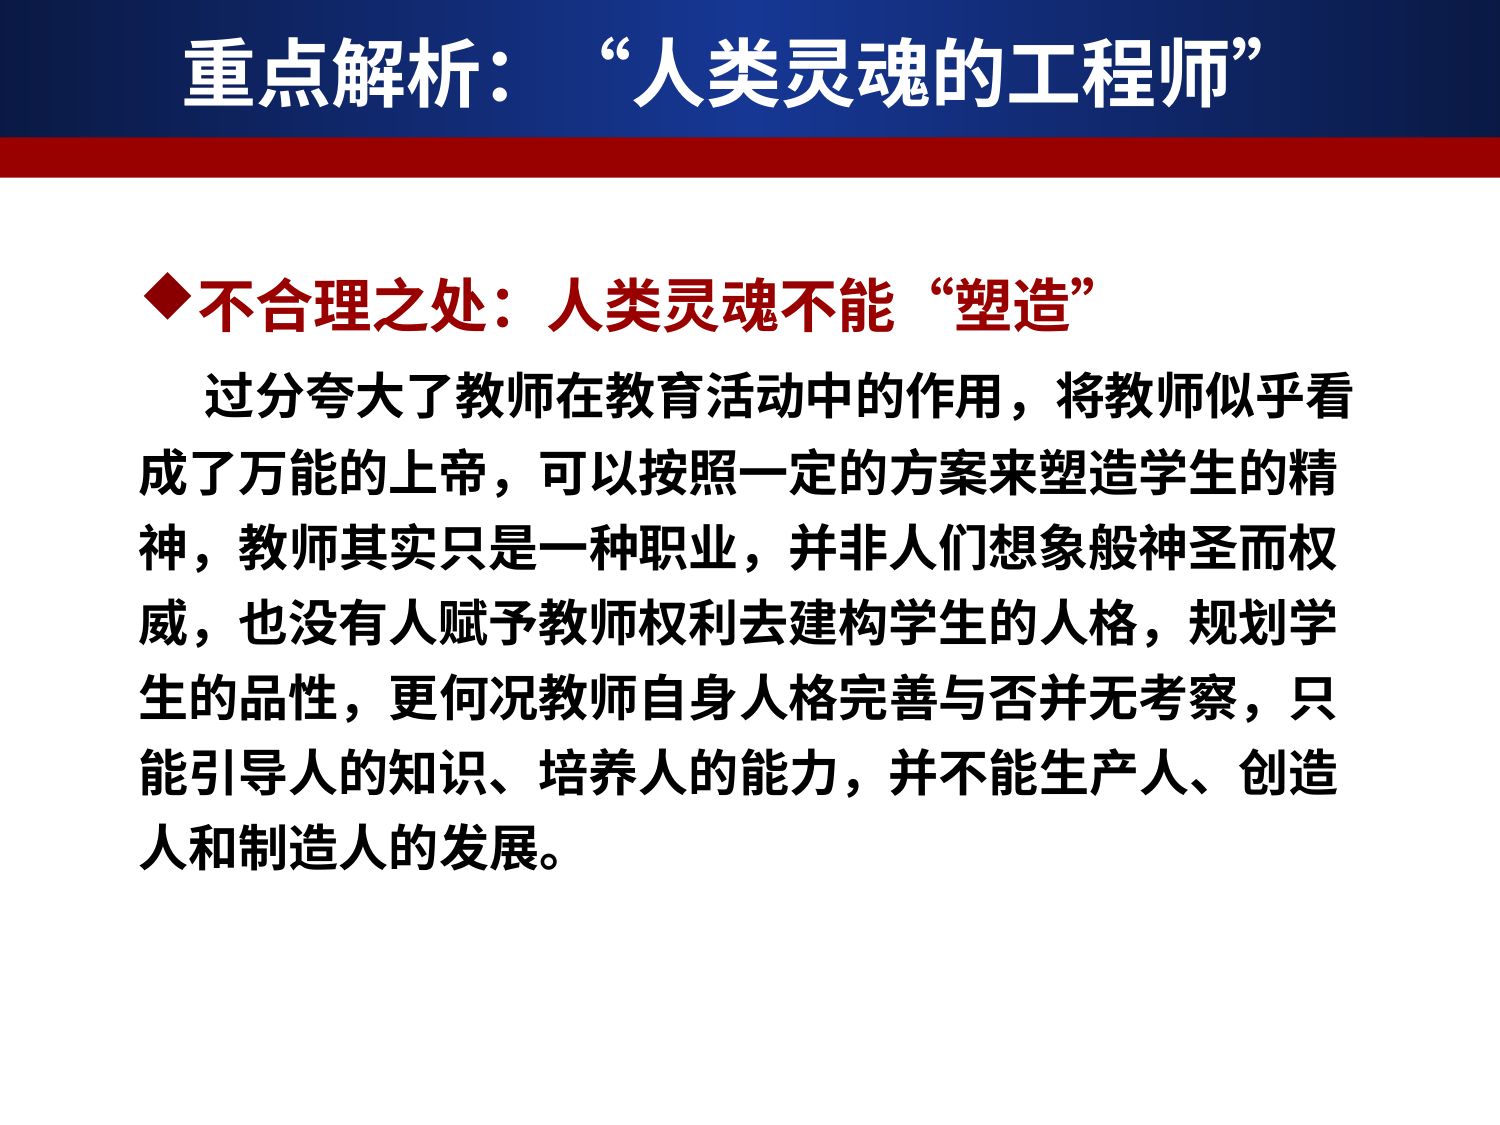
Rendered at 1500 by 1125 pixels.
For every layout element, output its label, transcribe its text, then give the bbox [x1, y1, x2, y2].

text_box 不合理之处：人类灵魂不能“塑造” 过分夸大了教师在教育活动中的作用，将教师似乎看成了万能的上帝，可以按照一定的方案来塑造学生的精神，教师其实只是一种职业，并非人们想象般神圣而权威，也没有人赋予教师权利去建构学生的人格，规划学生的品性，更何况教师自身人格完善与否并无考察，只能引导人的知识、培养人的能力，并不能生产人、创造人和制造人的发展。 [123, 243, 1388, 929]
title 重点解析：“人类灵魂的工程师” [50, 24, 1438, 118]
